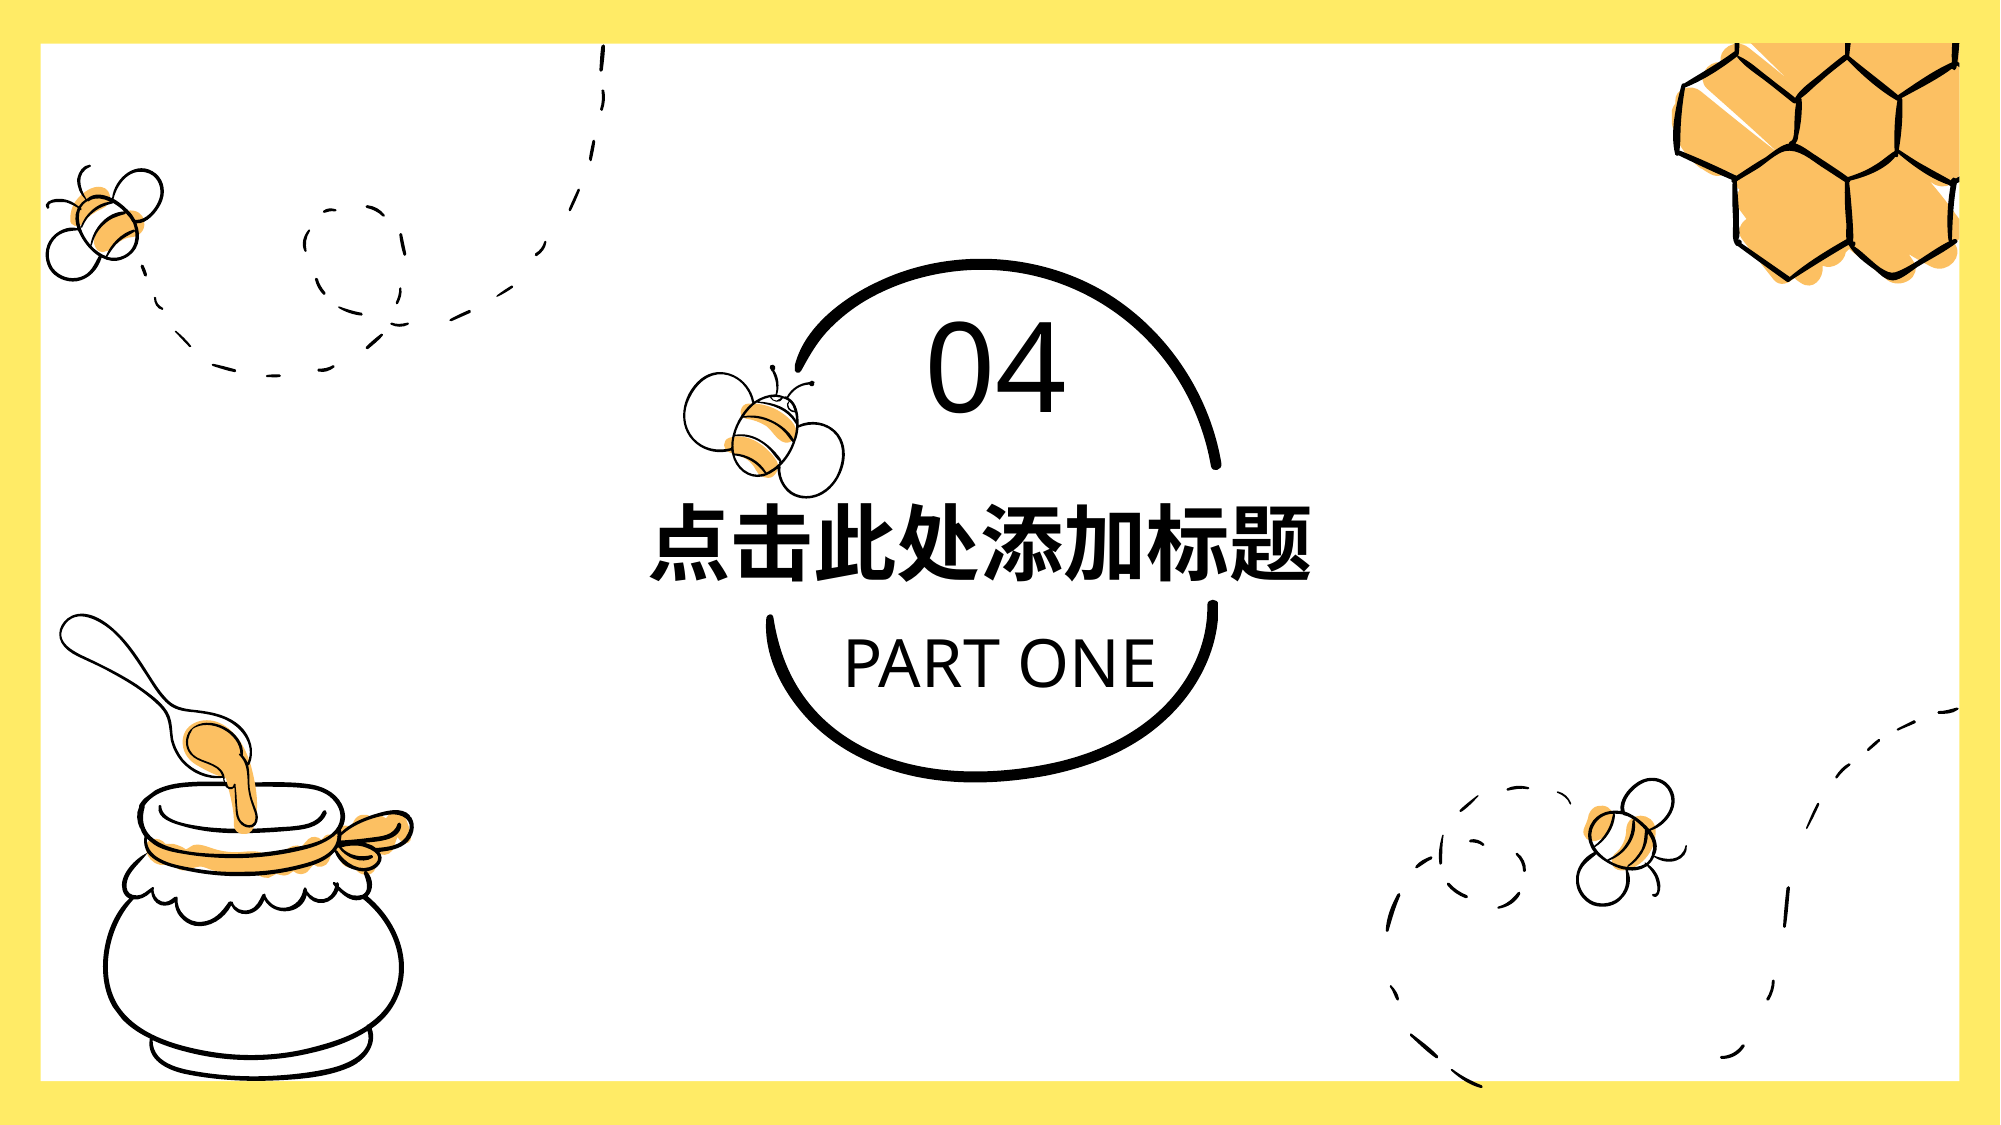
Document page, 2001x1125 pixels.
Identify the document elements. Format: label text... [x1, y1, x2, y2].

picture [682, 257, 1223, 499]
picture [45, 43, 606, 378]
picture [765, 599, 1218, 783]
picture [1671, 43, 1960, 286]
text_box 点击此处添加标题 [632, 483, 1385, 599]
text_box PART ONE [1218, 613, 1225, 709]
picture [1384, 706, 1960, 1088]
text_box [58, 613, 444, 1089]
